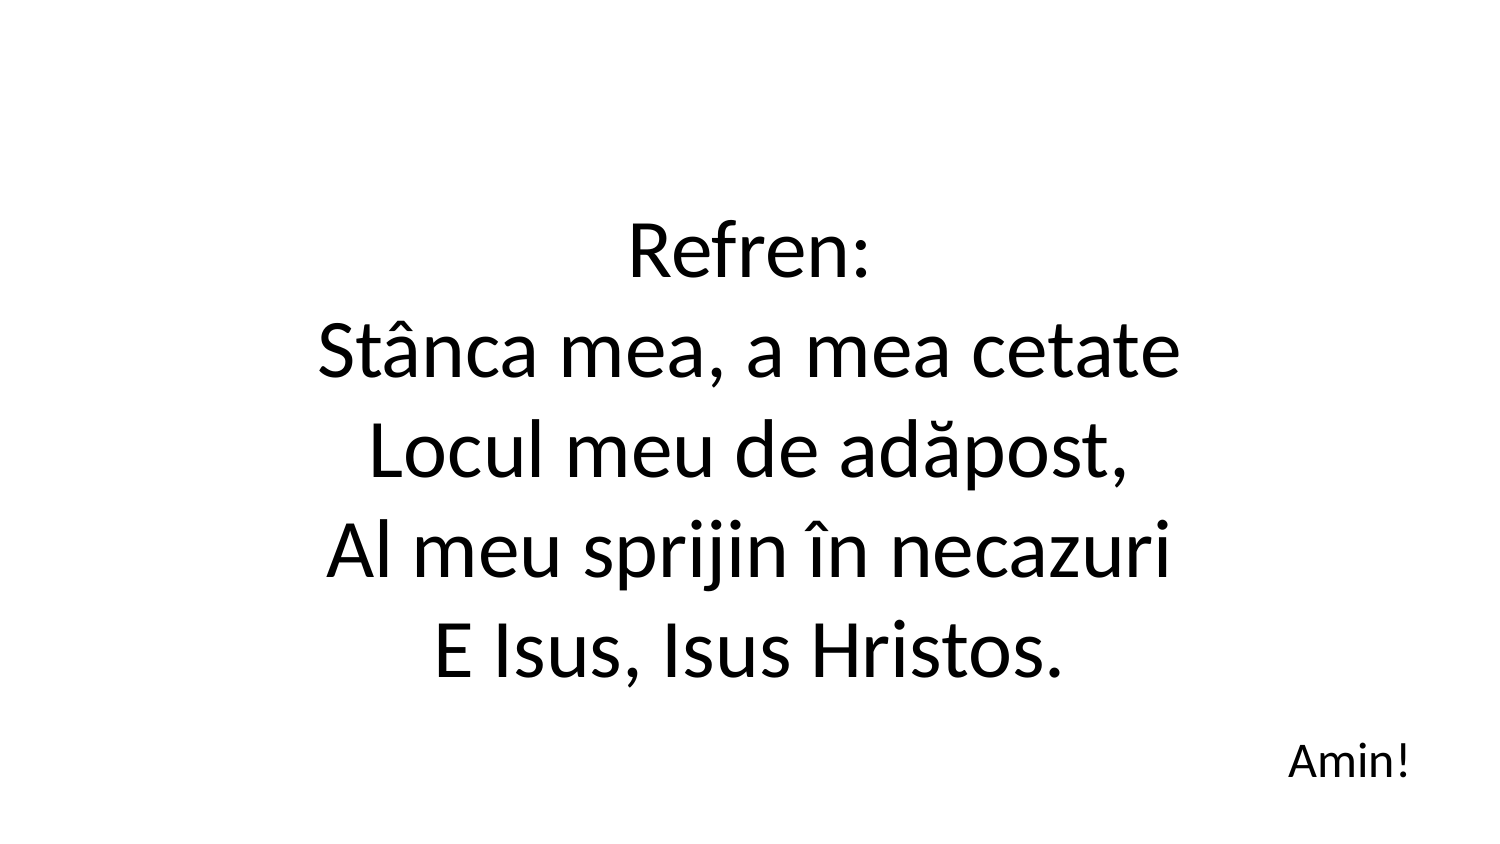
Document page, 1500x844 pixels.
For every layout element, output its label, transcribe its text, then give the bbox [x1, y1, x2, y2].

text_box Refren: Stânca mea, a mea cetate Locul meu de adăpost, Al meu sprijin în necazuri E Isus, Isus Hristos. [302, 142, 1198, 702]
text_box Amin! [1273, 674, 1427, 795]
